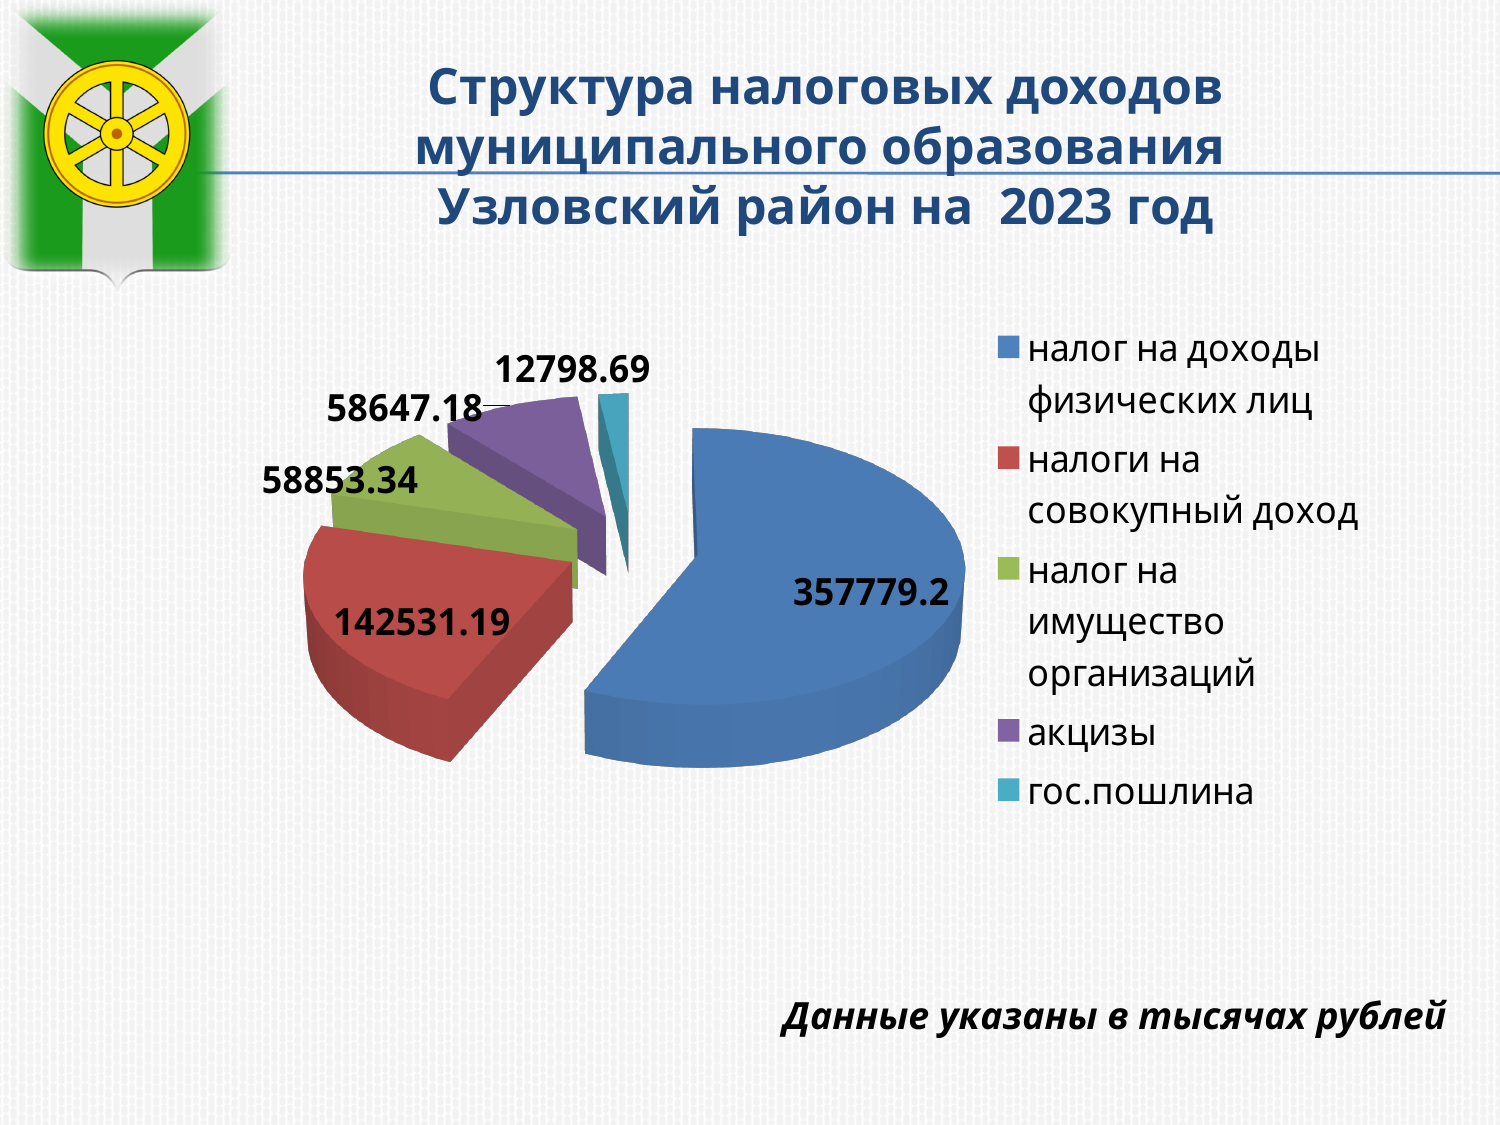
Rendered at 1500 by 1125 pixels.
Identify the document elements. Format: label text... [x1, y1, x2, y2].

chart [210, 46, 1384, 1091]
text_box Данные указаны в тысячах рублей [1392, 984, 1463, 1045]
picture [0, 0, 235, 294]
